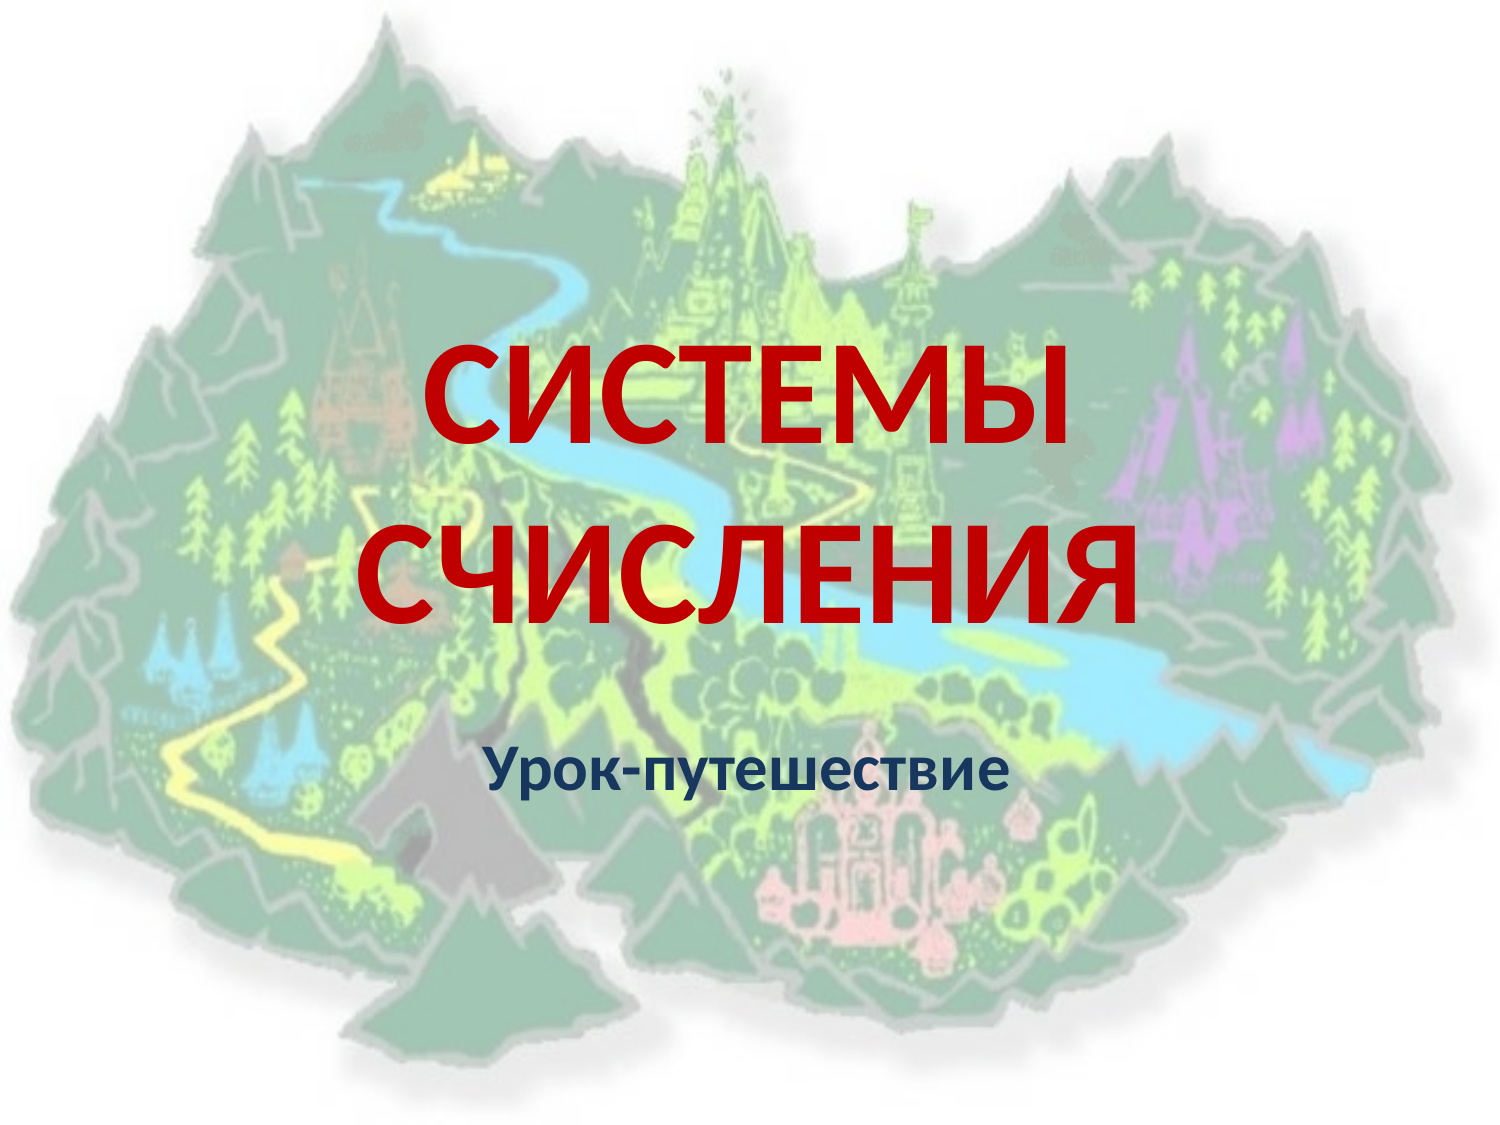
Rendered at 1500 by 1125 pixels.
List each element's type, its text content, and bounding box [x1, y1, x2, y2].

subtitle Урок-путешествие [431, 716, 1063, 819]
title Системы счисления [206, 349, 1294, 598]
